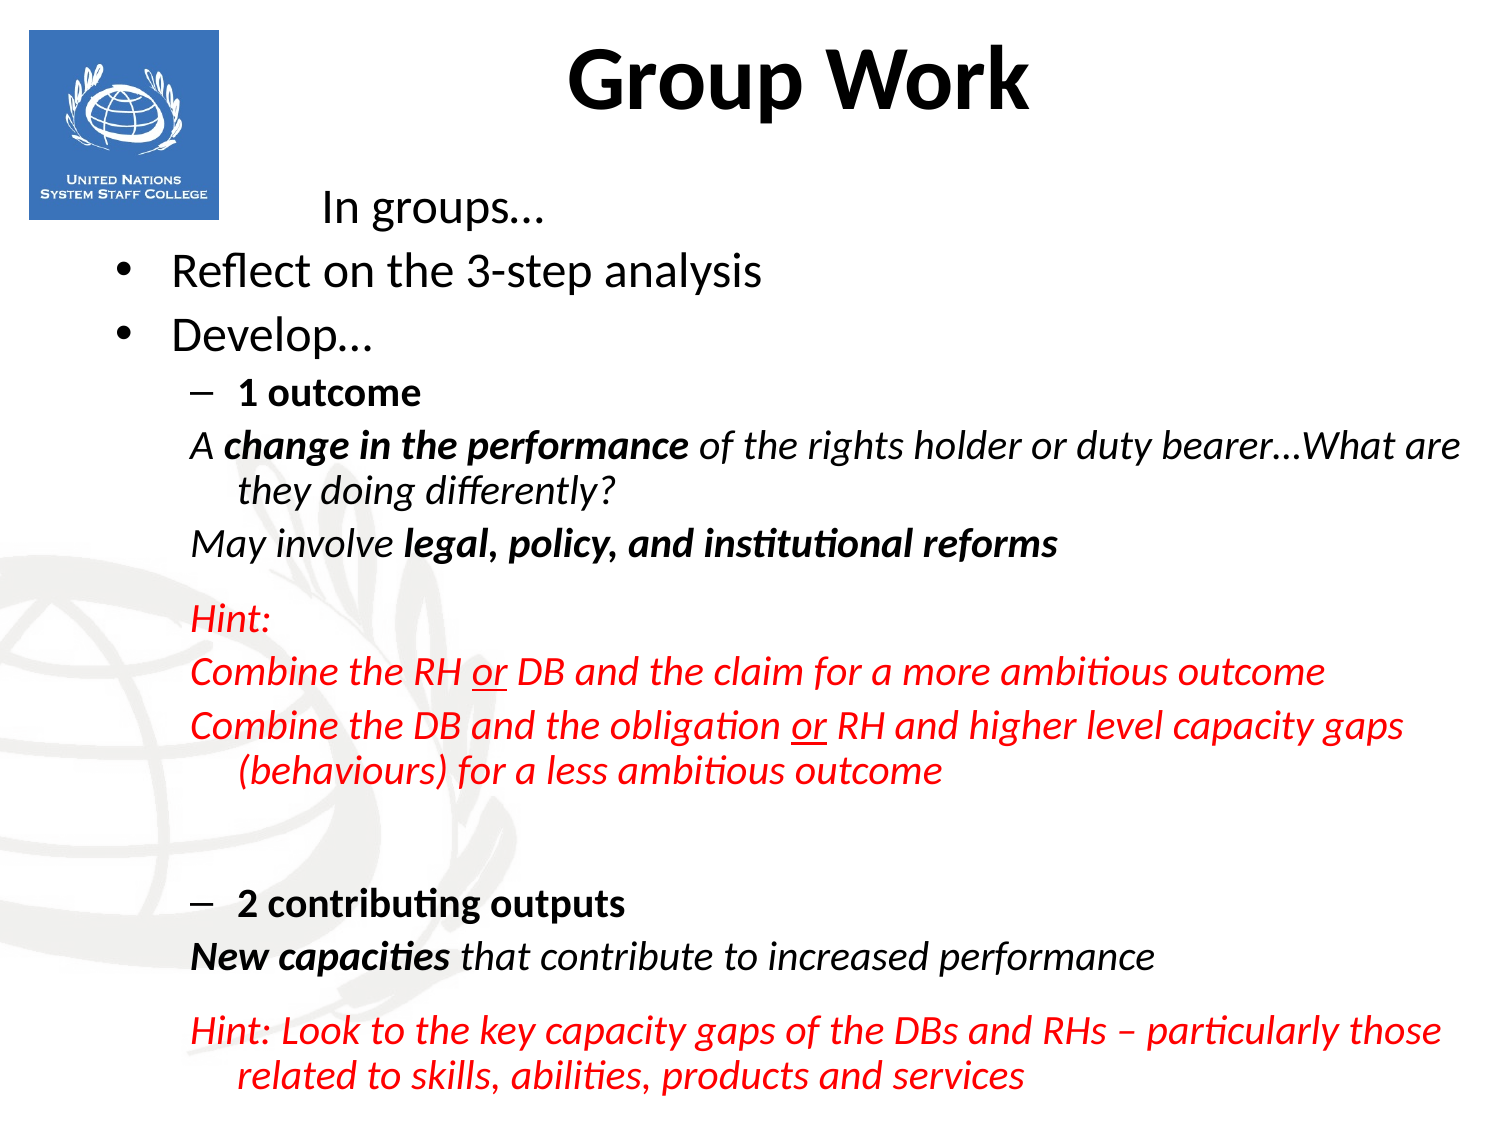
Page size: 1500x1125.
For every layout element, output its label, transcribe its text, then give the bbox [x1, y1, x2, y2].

picture [29, 30, 219, 220]
list In groups… Reflect on the 3-step analysis Develop… 1 outcome A change in the performance of the rights holder or duty bearer…What are they doing differently? May involve legal, policy, and institutional reforms Hint: Combine the RH or DB and the claim for a more ambitious outcome Combine the DB and the obligation or RH and higher level capacity gaps (behaviours) for a less ambitious outcome 2 contributing outputs New capacities that contribute to increased performance Hint: Look to the key capacity gaps of the DBs and RHs – particularly those related to skills, abilities, products and services [100, 172, 1500, 1125]
title Group Work [171, 6, 1448, 140]
